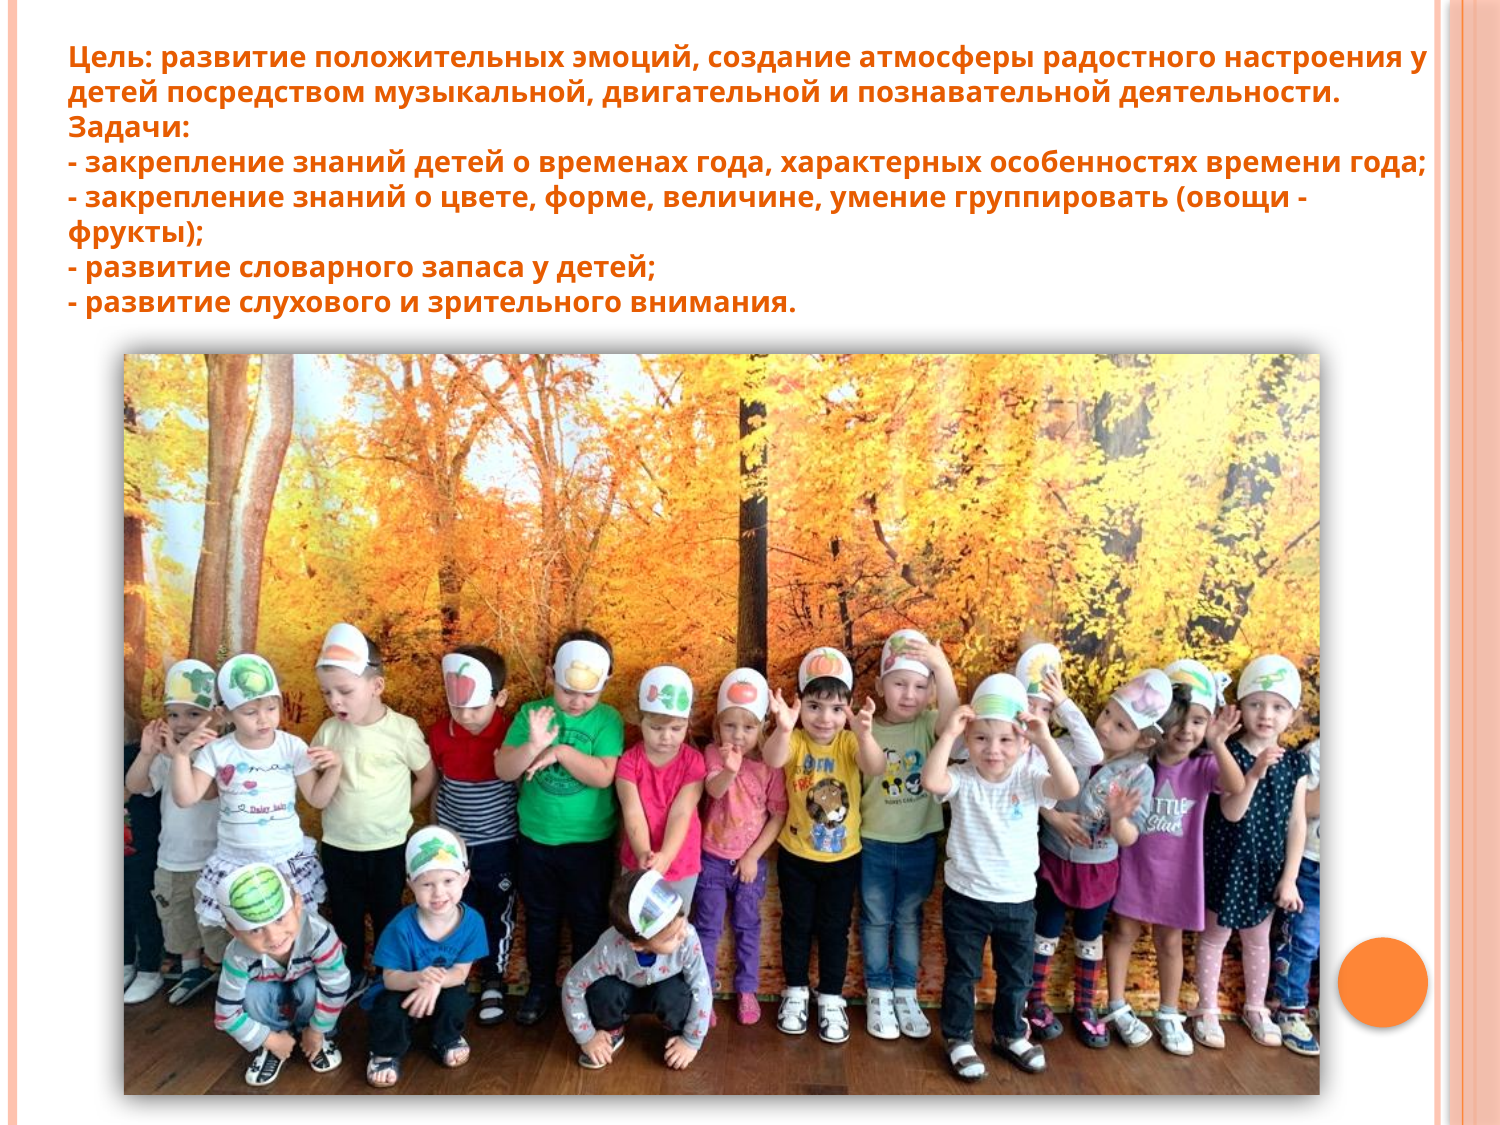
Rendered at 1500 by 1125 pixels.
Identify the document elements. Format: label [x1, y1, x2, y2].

text_box [52, 30, 1460, 1095]
